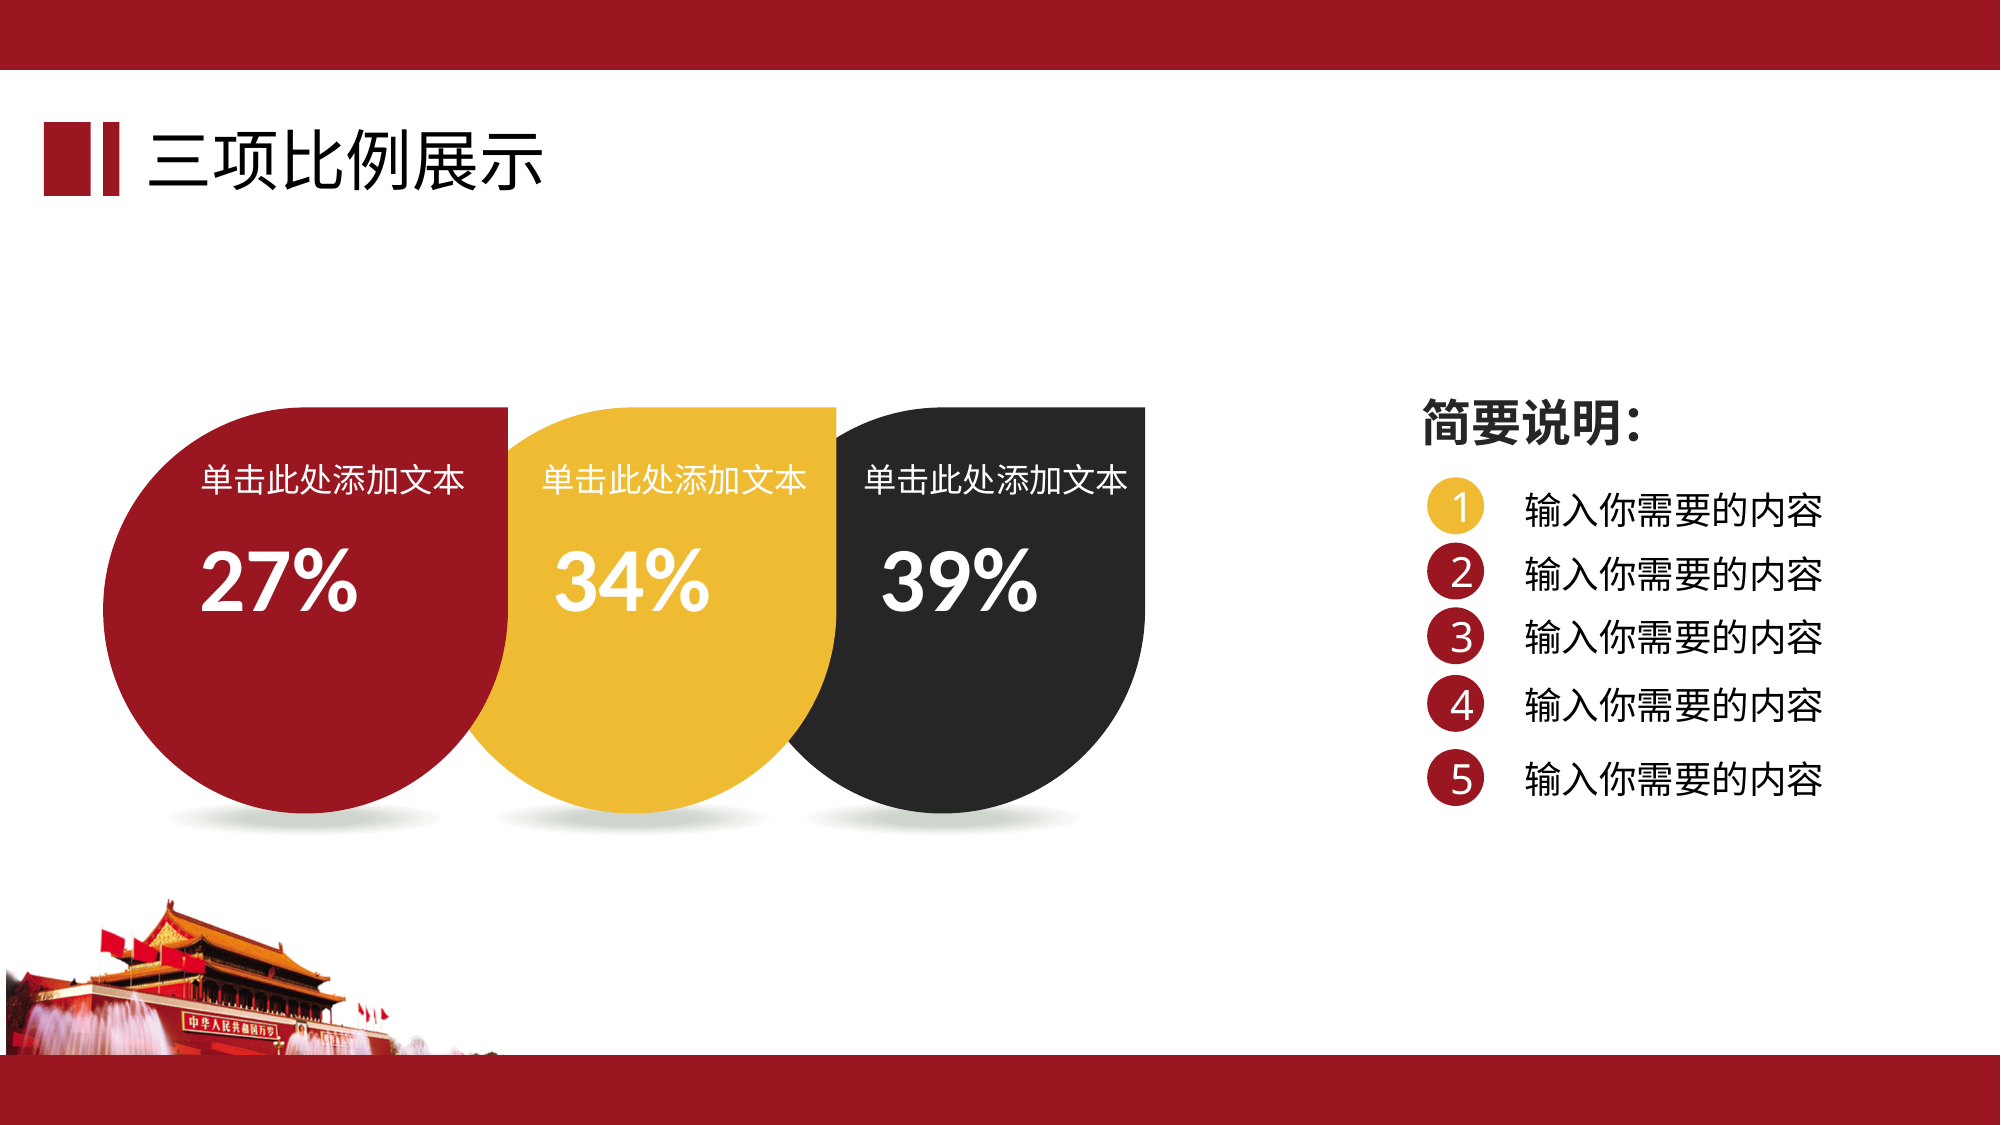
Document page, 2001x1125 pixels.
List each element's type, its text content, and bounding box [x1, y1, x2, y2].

text_box [0, 0, 2000, 71]
picture [6, 747, 1069, 1125]
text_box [1404, 383, 1841, 810]
text_box 三项比例展示 [130, 111, 853, 206]
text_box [43, 122, 120, 196]
text_box [1069, 1054, 2000, 1125]
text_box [103, 407, 1157, 836]
text_box [0, 1054, 6, 1125]
